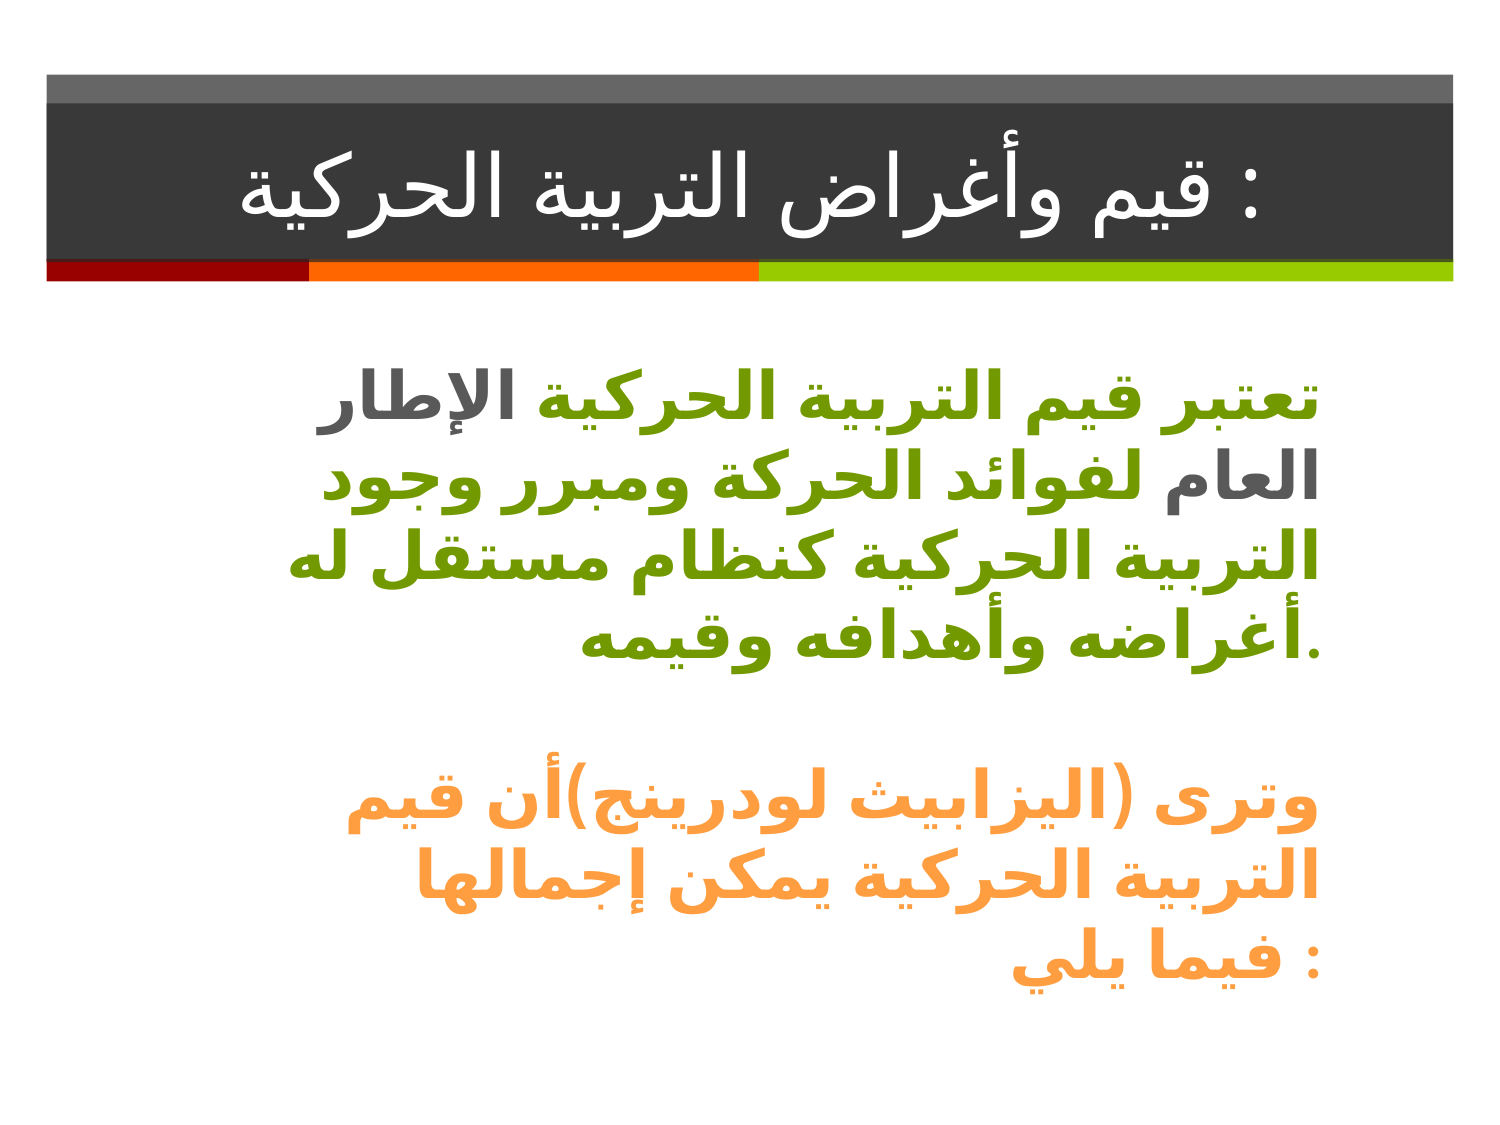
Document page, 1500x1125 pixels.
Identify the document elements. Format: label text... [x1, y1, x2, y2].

text_box تعتبر قيم التربية الحركية الإطار العام لفوائد الحركة ومبرر وجود التربية الحركية كنظام مستقل له أغراضه وأهدافه وقيمه. وترى (اليزابيث لودرينج)أن قيم التربية الحركية يمكن إجمالها فيما يلي : [249, 345, 1338, 1000]
title قيم وأغراض التربية الحركية : [46, 103, 1454, 263]
